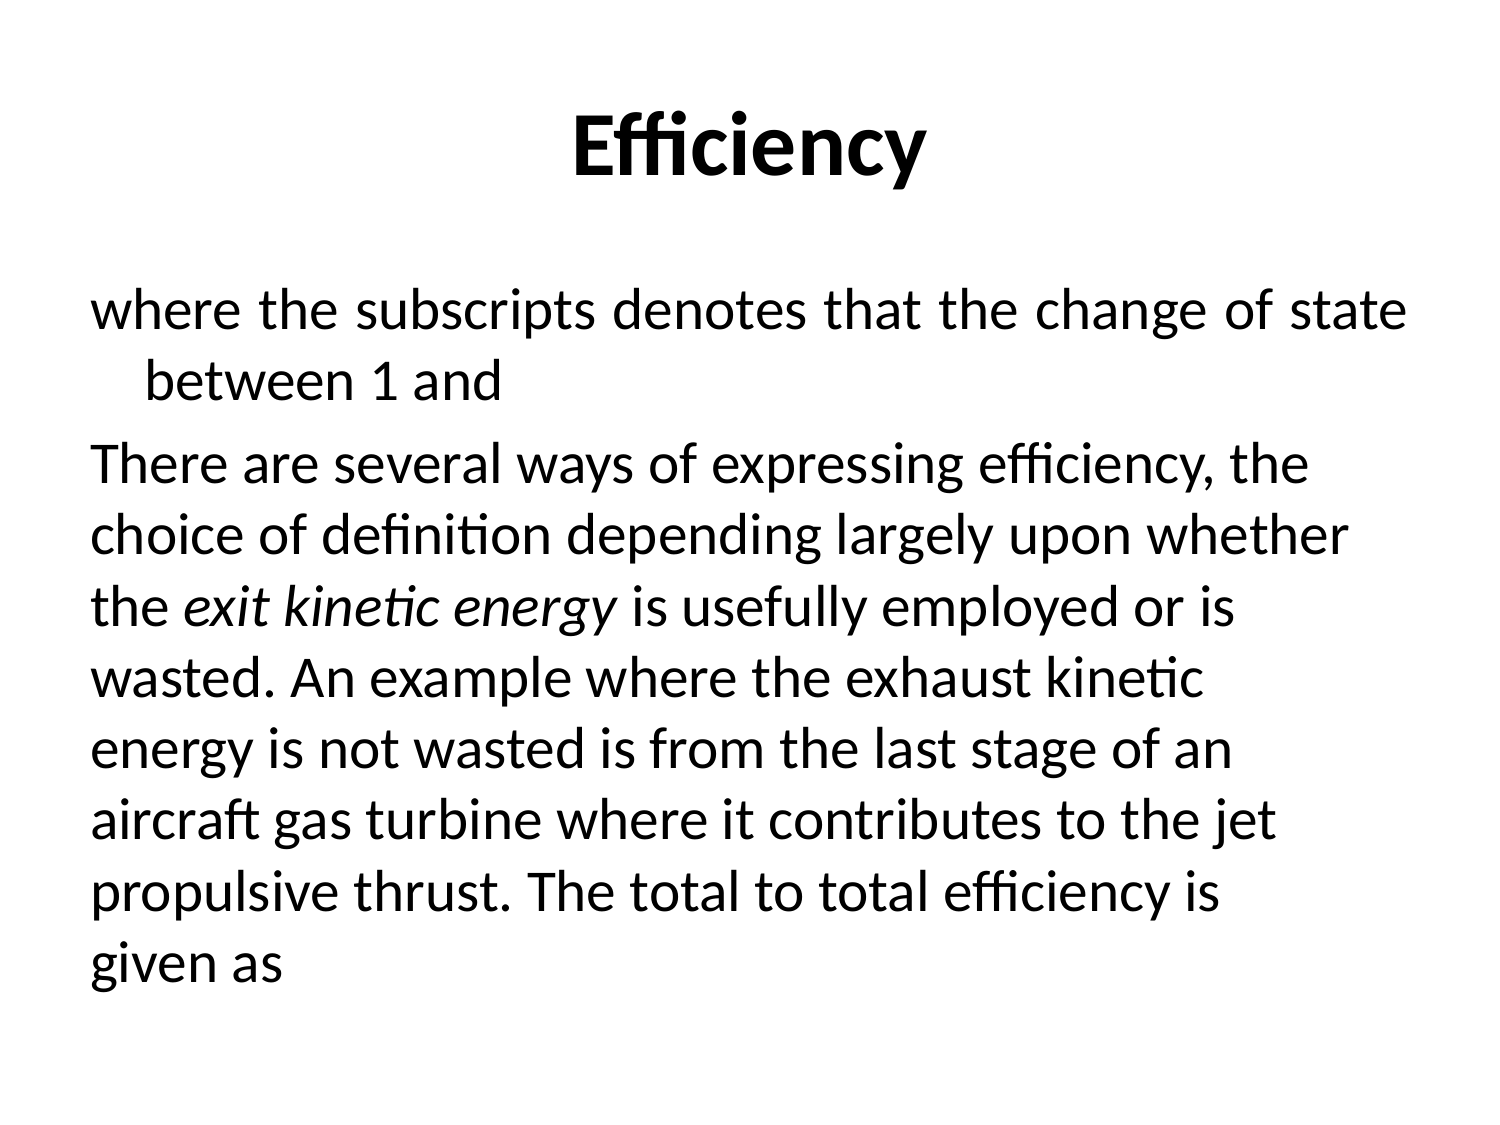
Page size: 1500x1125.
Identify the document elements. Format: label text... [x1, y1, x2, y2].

list where the subscripts denotes that the change of state between 1 and There are several ways of expressing efficiency, the choice of definition depending largely upon whether the exit kinetic energy is usefully employed or is wasted. An example where the exhaust kinetic energy is not wasted is from the last stage of an aircraft gas turbine where it contributes to the jet propulsive thrust. The total to total efficiency is given as [75, 262, 1425, 1005]
title Efficiency [75, 45, 1425, 233]
